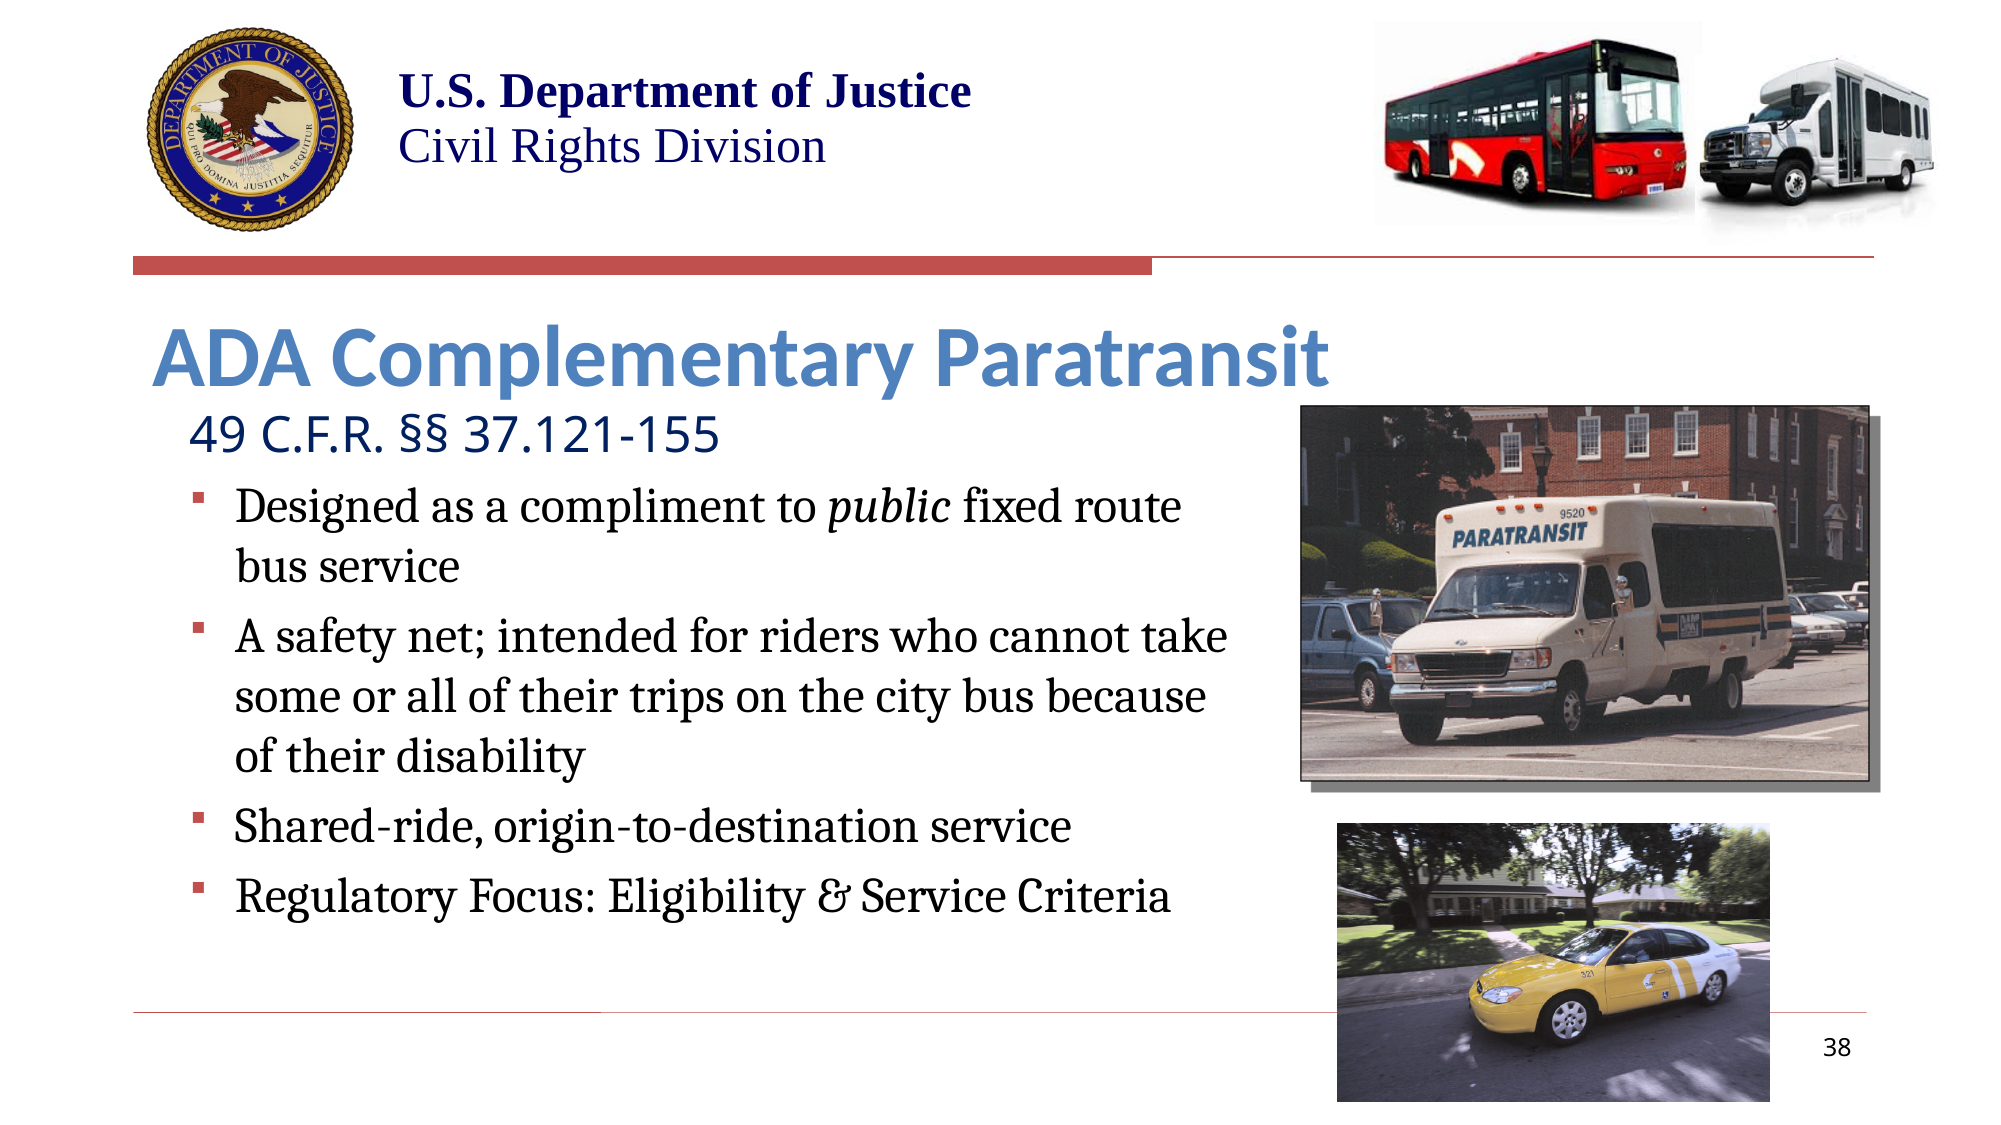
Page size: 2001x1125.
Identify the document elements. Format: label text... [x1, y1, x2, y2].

picture [137, 21, 363, 238]
picture [1337, 823, 1771, 1102]
title ADA Complementary Paratransit [137, 285, 1513, 412]
list 49 C.F.R. §§ 37.121-155 Designed as a compliment to public fixed route bus service A safety net; intended for riders who cannot take some or all of their trips on the city bus because of their disability Shared-ride, origin-to-destination service Regulatory Focus: Eligibility & Service Criteria [174, 395, 1263, 1009]
picture [1374, 21, 1940, 245]
slide_number 38 [1775, 1024, 1867, 1103]
picture [1299, 404, 1882, 794]
